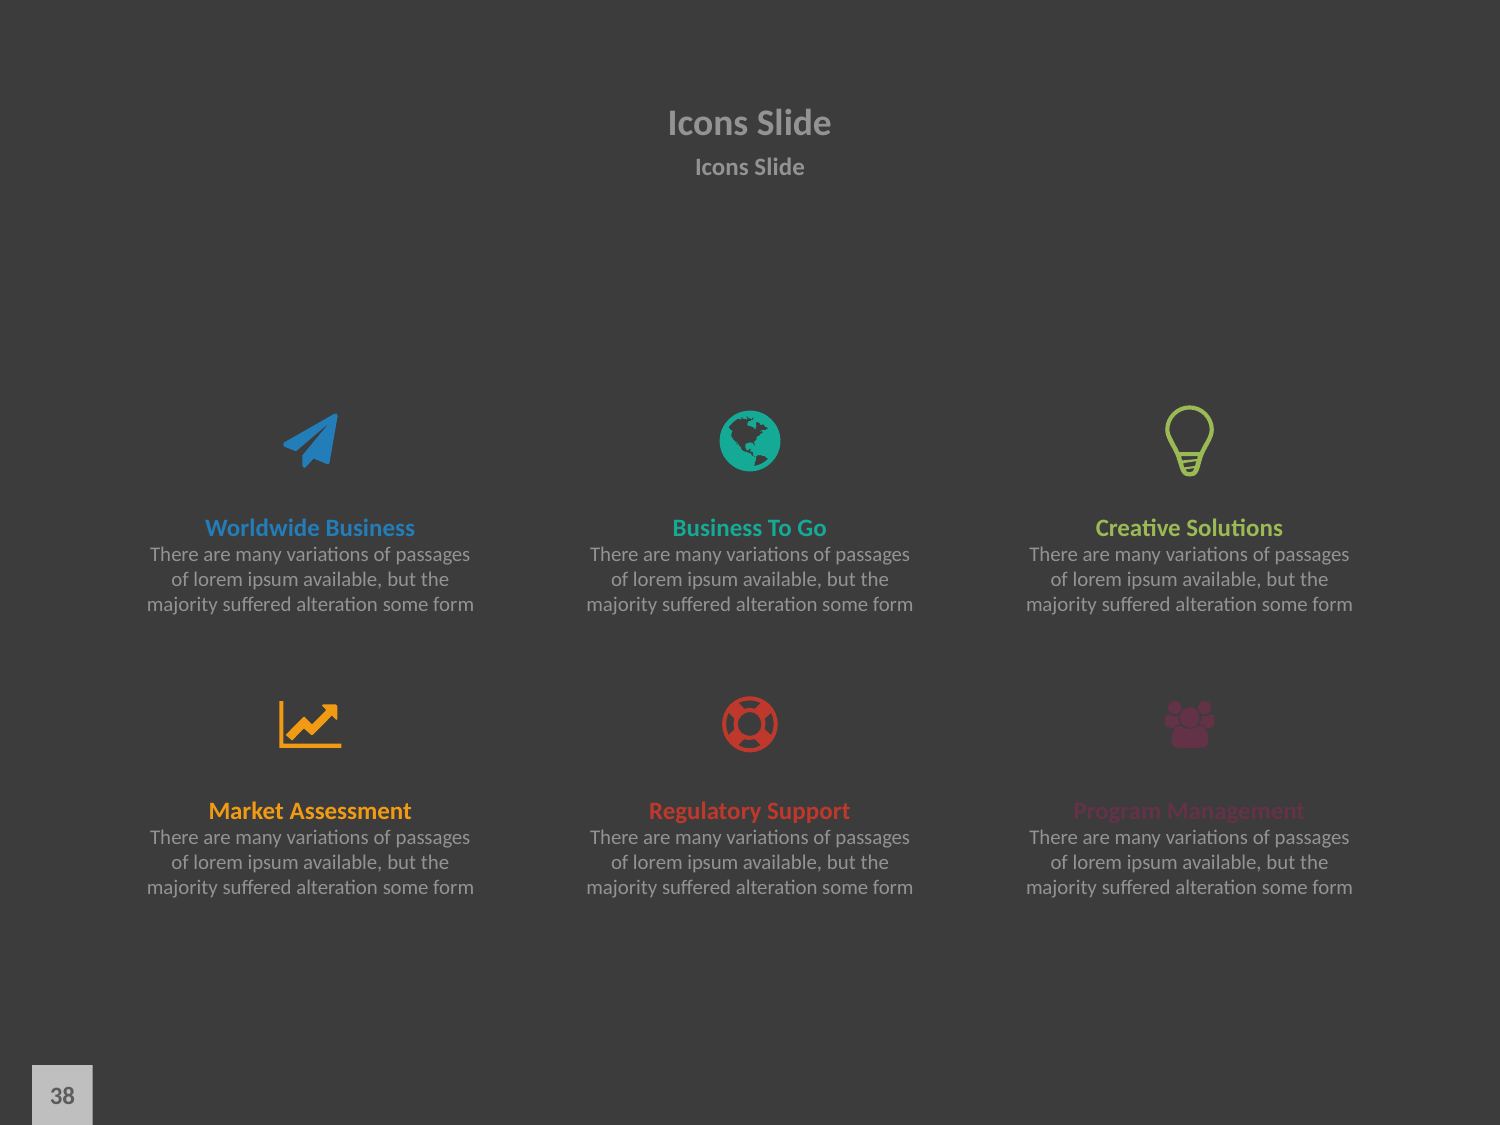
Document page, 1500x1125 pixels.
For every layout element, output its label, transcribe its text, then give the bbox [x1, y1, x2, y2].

list Icons Slide [412, 149, 1088, 183]
title Icons Slide [287, 91, 1213, 150]
text_box [722, 696, 778, 753]
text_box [1020, 510, 1359, 642]
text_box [141, 510, 480, 642]
text_box [1164, 701, 1215, 748]
text_box [719, 410, 781, 472]
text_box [141, 794, 480, 926]
text_box [283, 413, 338, 469]
text_box [279, 701, 342, 748]
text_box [580, 794, 920, 926]
text_box [1165, 405, 1214, 477]
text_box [580, 510, 920, 642]
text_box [1020, 794, 1359, 926]
